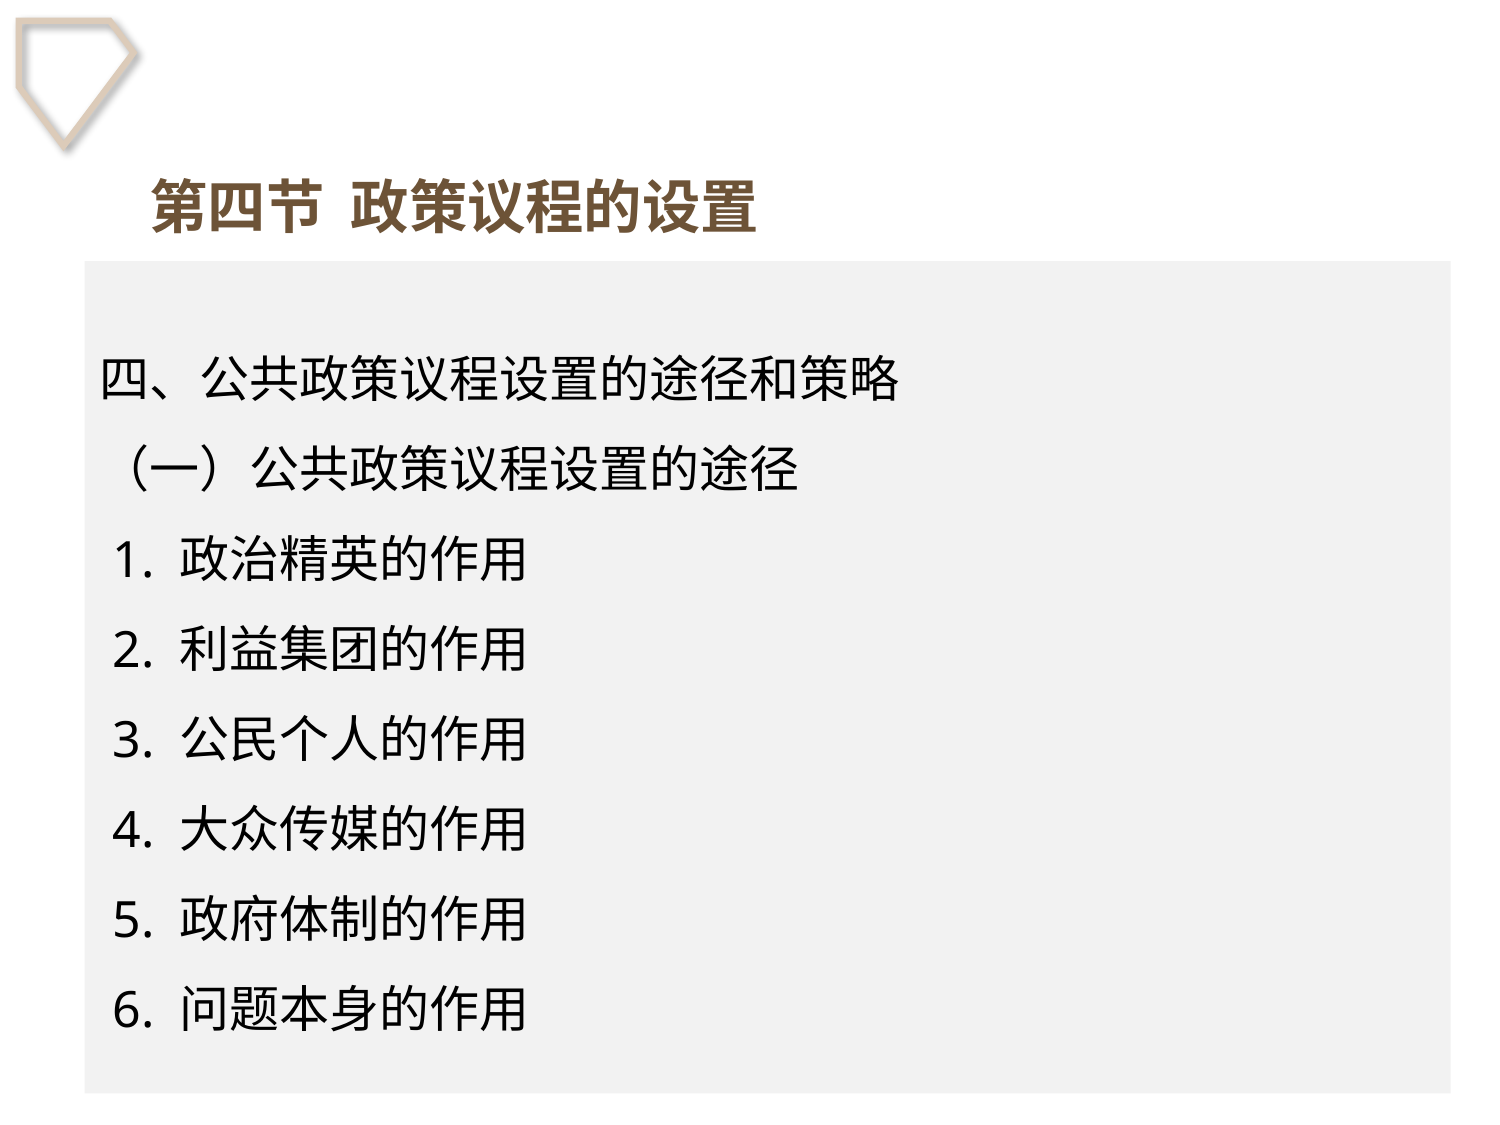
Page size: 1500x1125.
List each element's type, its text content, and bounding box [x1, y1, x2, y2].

text_box 四、公共政策议程设置的途径和策略 （一）公共政策议程设置的途径 1. 政治精英的作用 2. 利益集团的作用 3. 公民个人的作用 4. 大众传媒的作用 5. 政府体制的作用 6. 问题本身的作用 [84, 260, 1452, 1094]
text_box 第四节 政策议程的设置 [134, 162, 954, 248]
